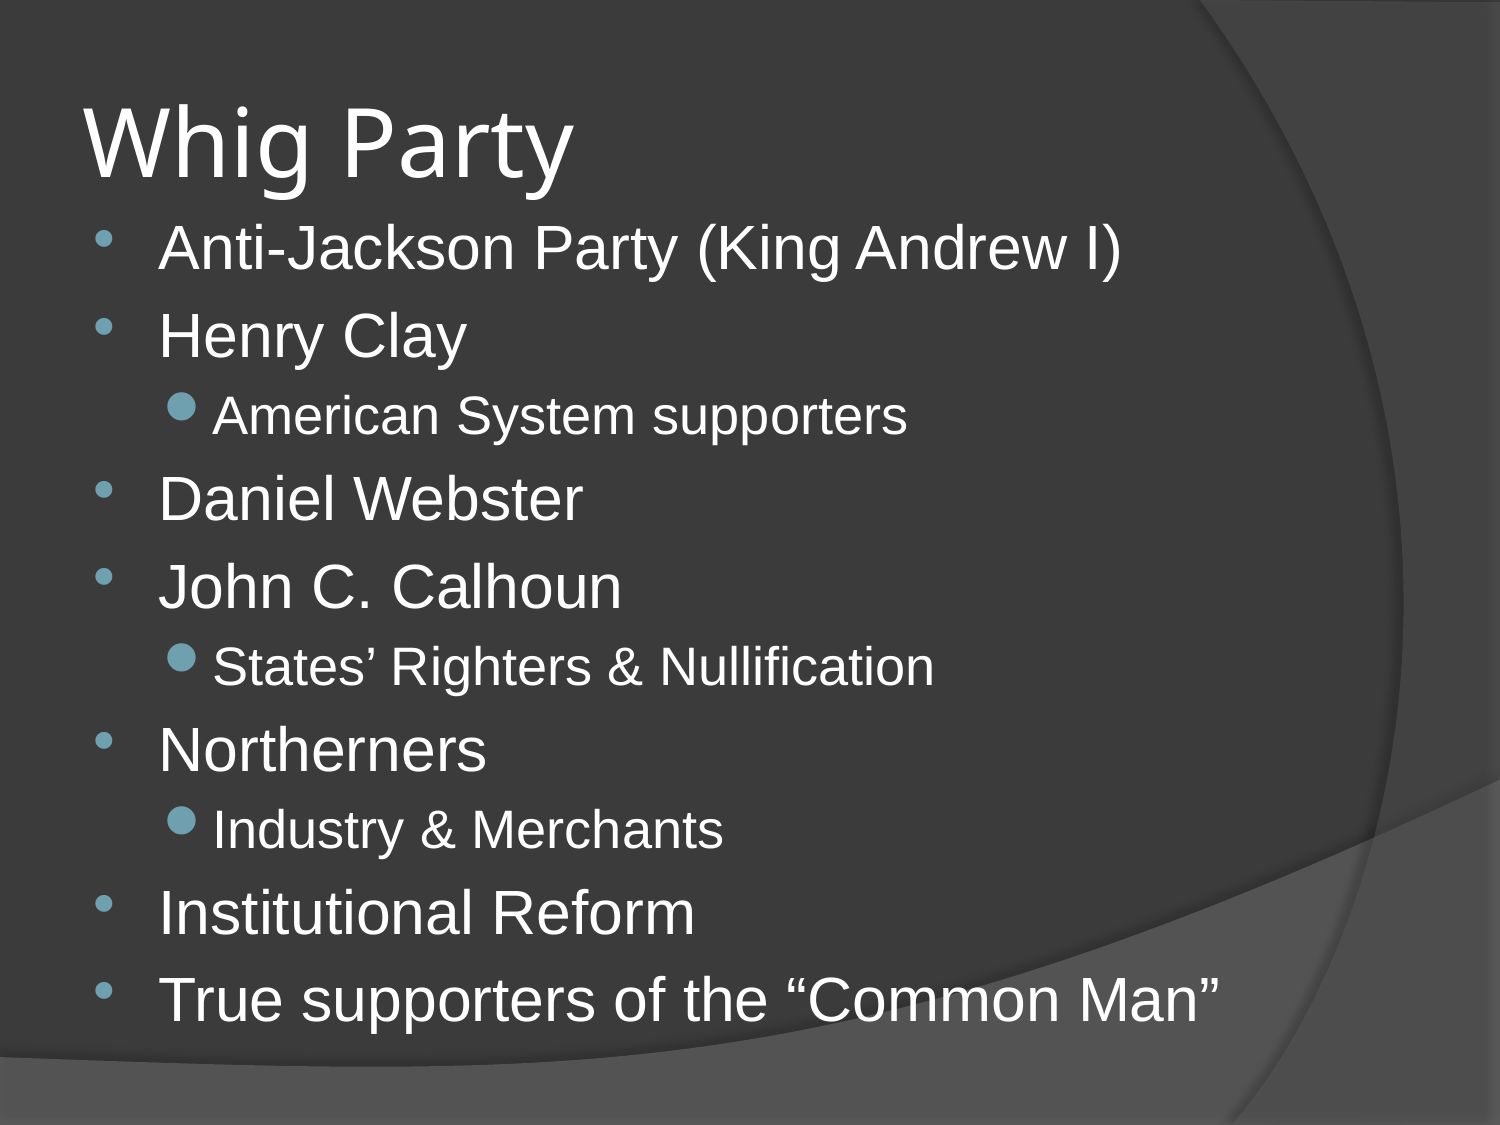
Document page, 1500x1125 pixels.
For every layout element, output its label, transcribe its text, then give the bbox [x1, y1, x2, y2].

title Whig Party [75, 45, 1300, 200]
list Anti-Jackson Party (King Andrew I) Henry Clay American System supporters Daniel Webster John C. Calhoun States’ Righters & Nullification Northerners Industry & Merchants Institutional Reform True supporters of the “Common Man” [75, 200, 1300, 1088]
